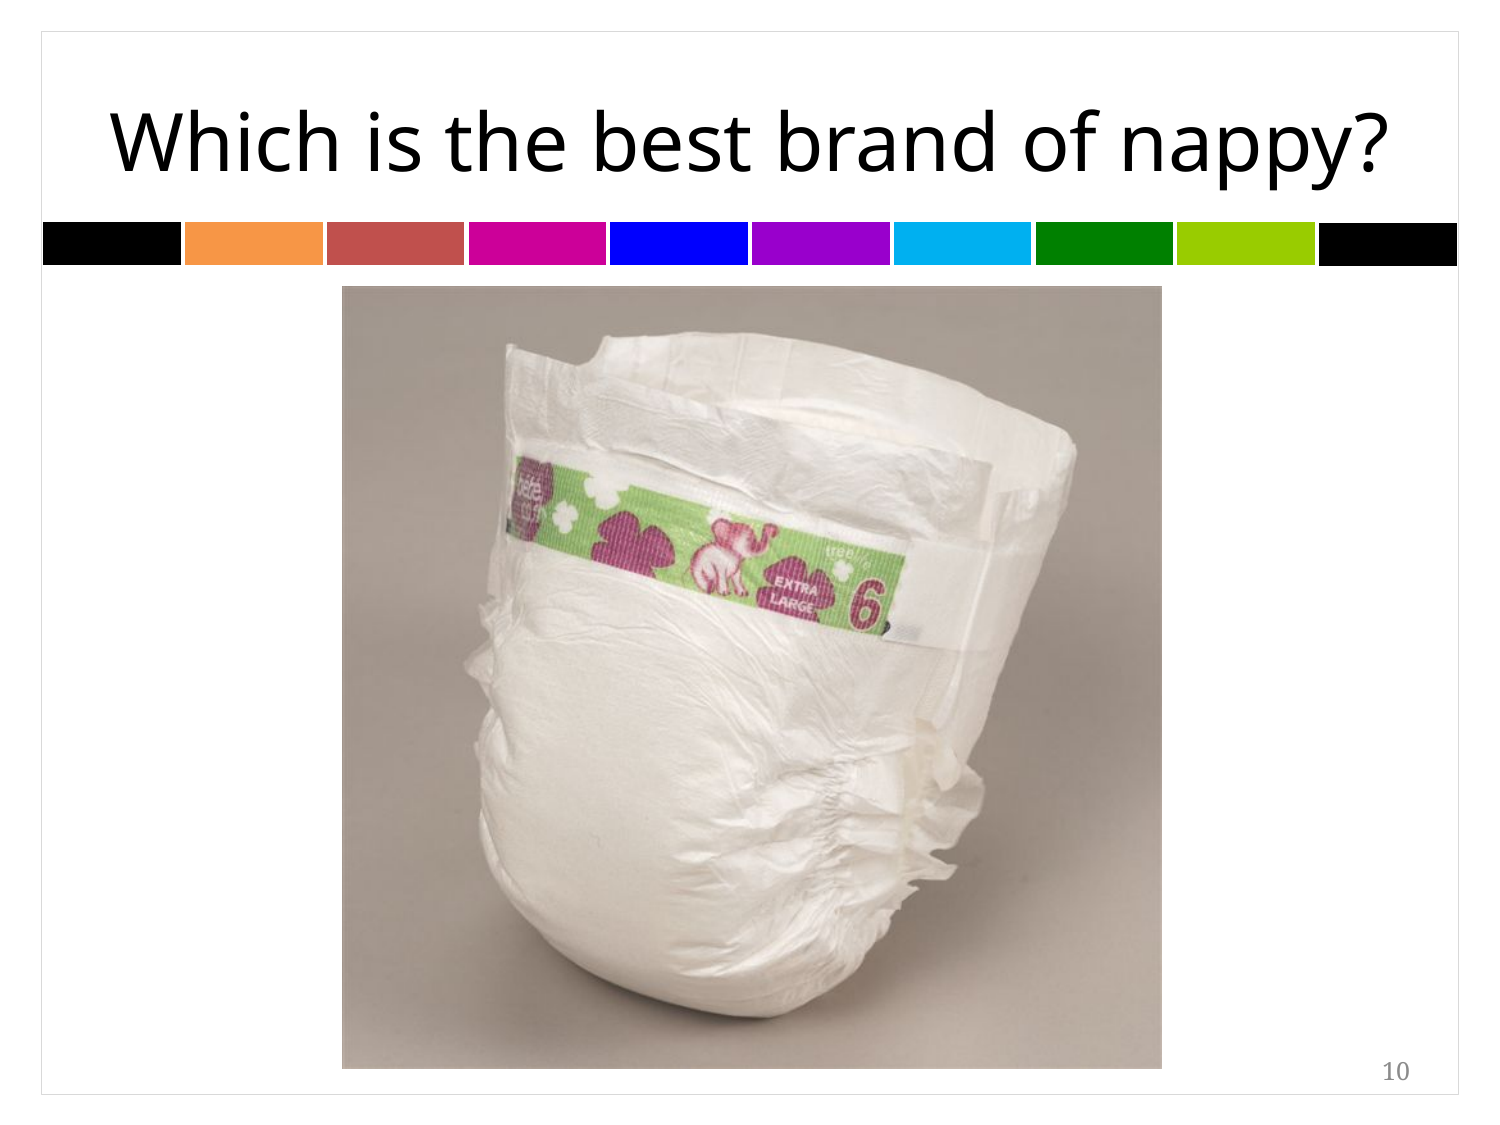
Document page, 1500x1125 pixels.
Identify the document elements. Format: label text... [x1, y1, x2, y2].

title Which is the best brand of nappy? [75, 45, 1425, 233]
picture [341, 286, 1162, 1069]
slide_number 10 [1074, 1042, 1425, 1103]
